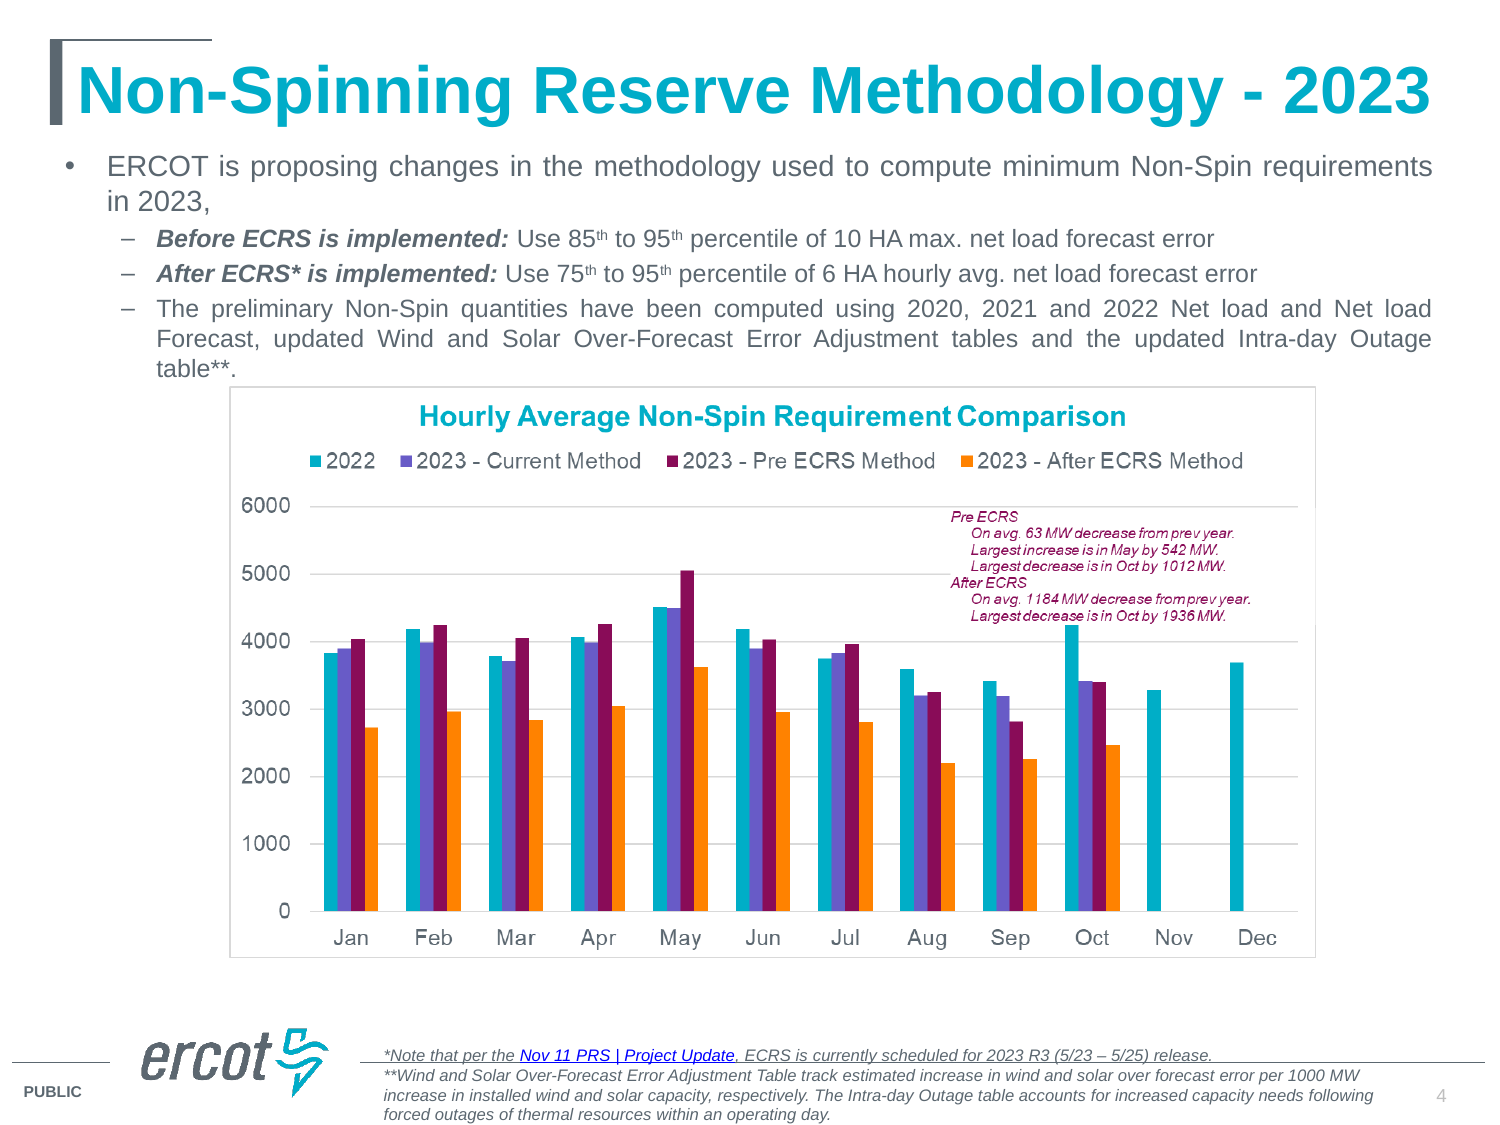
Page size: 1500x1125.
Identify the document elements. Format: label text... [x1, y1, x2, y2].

list ERCOT is proposing changes in the methodology used to compute minimum Non-Spin requirements in 2023, Before ECRS is implemented: Use 85th to 95th percentile of 10 HA max. net load forecast error After ECRS* is implemented: Use 75th to 95th percentile of 6 HA hourly avg. net load forecast error The preliminary Non-Spin quantities have been computed using 2020, 2021 and 2022 Net load and Net load Forecast, updated Wind and Solar Over-Forecast Error Adjustment tables and the updated Intra-day Outage table**. Lastly, in 2023, ERCOT will continue the practice of monitoring the weather near Real Time and may procure up to an additional 1,000 MW of Non-Spin for specific Operating Hours. [50, 140, 1450, 972]
title Non-Spinning Reserve Methodology - 2023 [62, 39, 1450, 125]
picture [229, 386, 1316, 959]
text_box *Note that per the Nov 11 PRS | Project Update, ECRS is currently scheduled for 2023 R3 (5/23 – 5/25) release. **Wind and Solar Over-Forecast Error Adjustment Table track estimated increase in wind and solar over forecast error per 1000 MW increase in installed wind and solar capacity, respectively. The Intra-day Outage table accounts for increased capacity needs following forced outages of thermal resources within an operating day. [369, 1037, 1441, 1125]
picture [137, 1024, 332, 1100]
